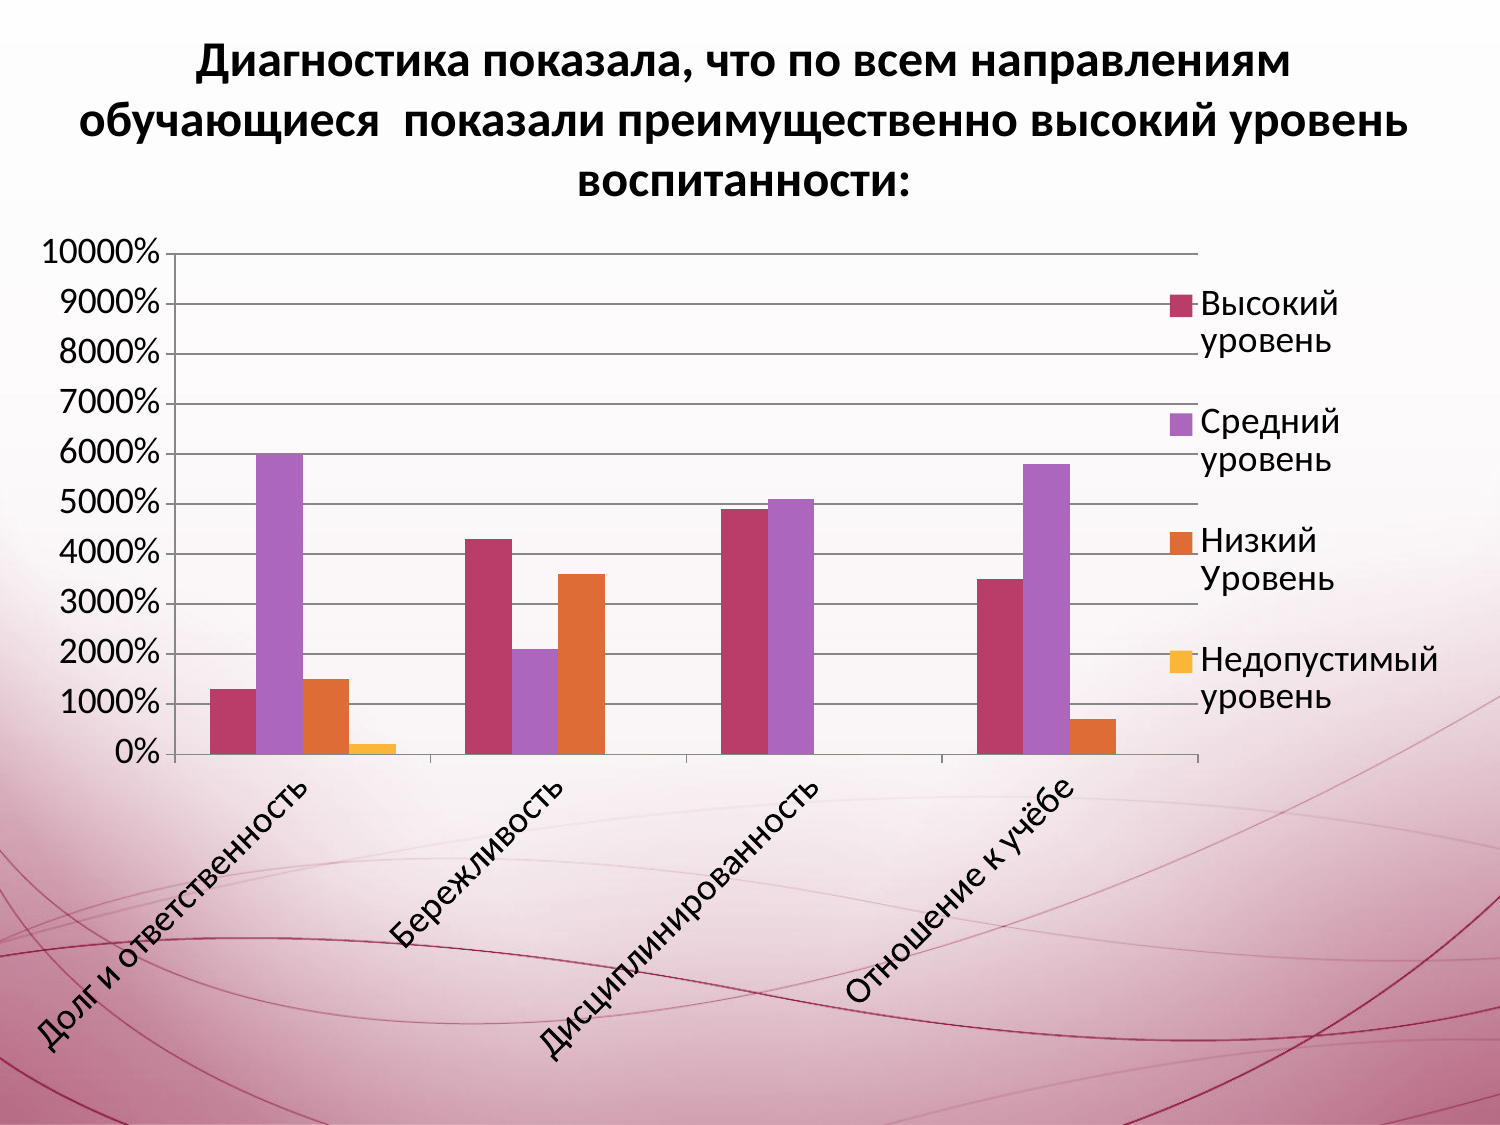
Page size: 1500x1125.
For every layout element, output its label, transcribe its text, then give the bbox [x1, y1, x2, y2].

chart [29, 207, 1459, 1085]
subtitle Диагностика показала, что по всем направлениям обучающиеся показали преимущественно высокий уровень воспитанности: [53, 19, 1436, 206]
